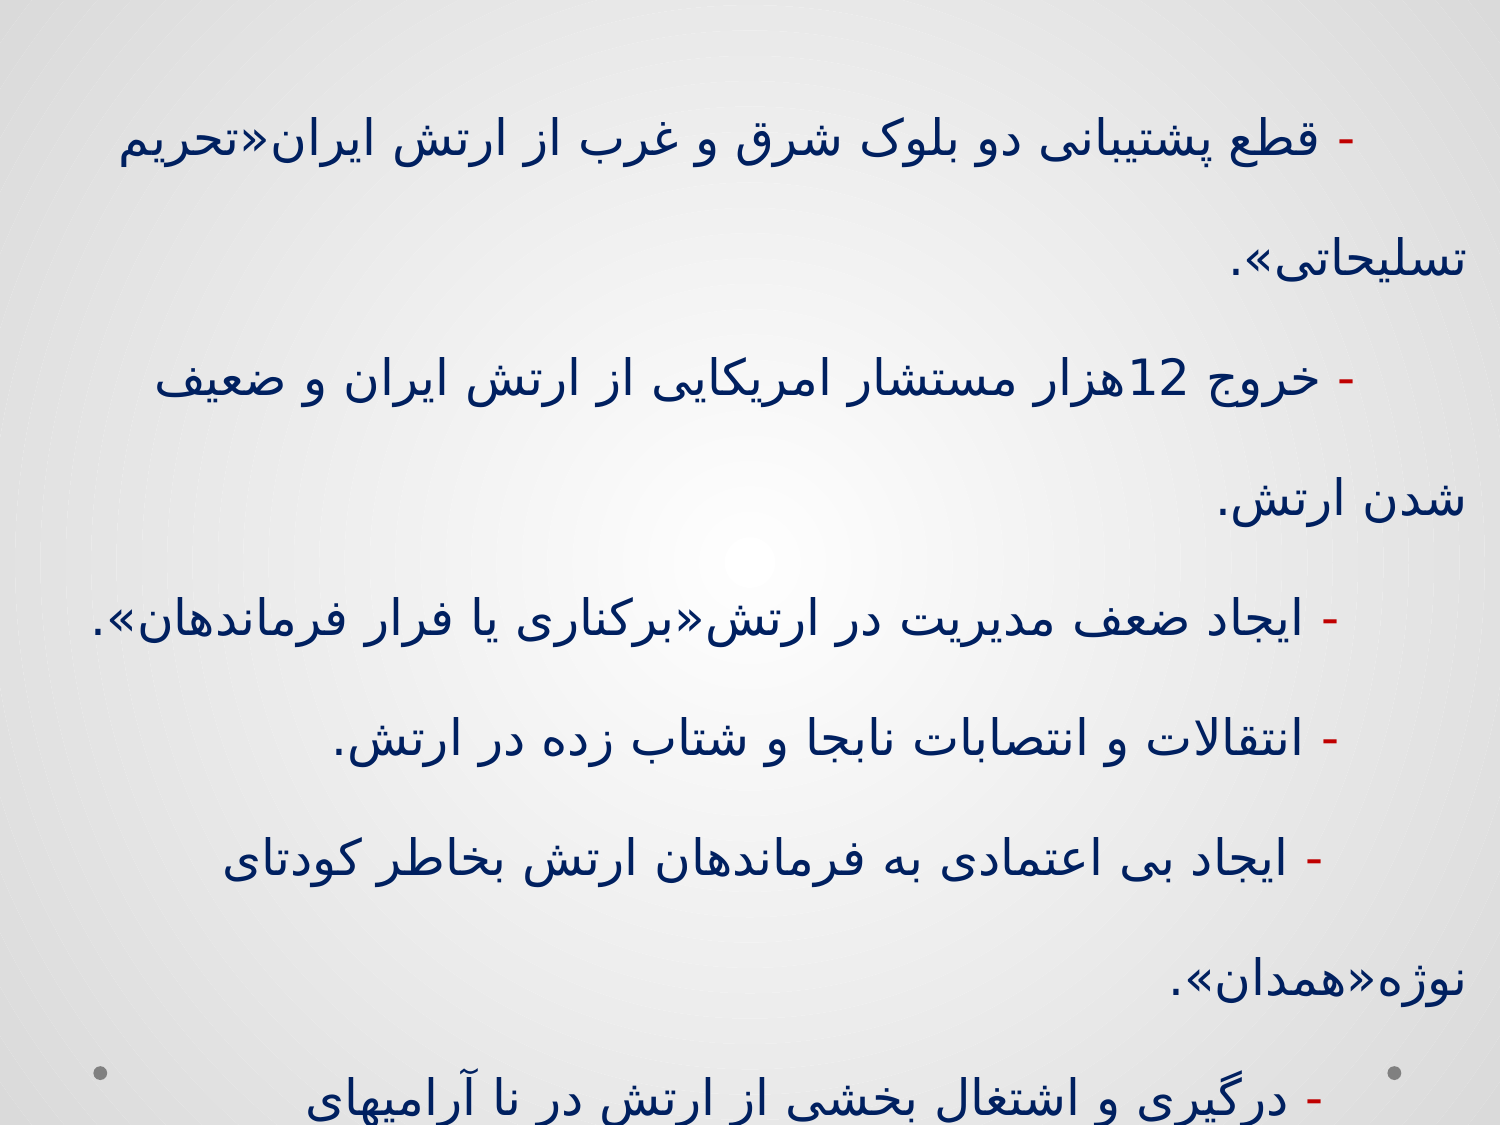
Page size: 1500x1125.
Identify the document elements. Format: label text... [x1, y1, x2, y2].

text_box - قطع پشتیبانی دو بلوک شرق و غرب از ارتش ایران«تحریم تسلیحاتی». - خروج 12هزار مستشار امریکایی از ارتش ایران و ضعیف شدن ارتش. - ایجاد ضعف مدیریت در ارتش«برکناری یا فرار فرماندهان». - انتقالات و انتصابات نابجا و شتاب زده در ارتش. - ایجاد بی اعتمادی به فرماندهان ارتش بخاطر کودتای نوژه«همدان». - درگیری و اشتغال بخشی از ارتش در نا آرامیهای داخلی«مثل کردستان». - آمادگی و برنامه ریزی ارتش عراق برای حمله(تهاجم)به ایران. - فرصت طلبی صدام حسین«رییس جمهور وقت عراق». [41, 37, 1483, 1125]
